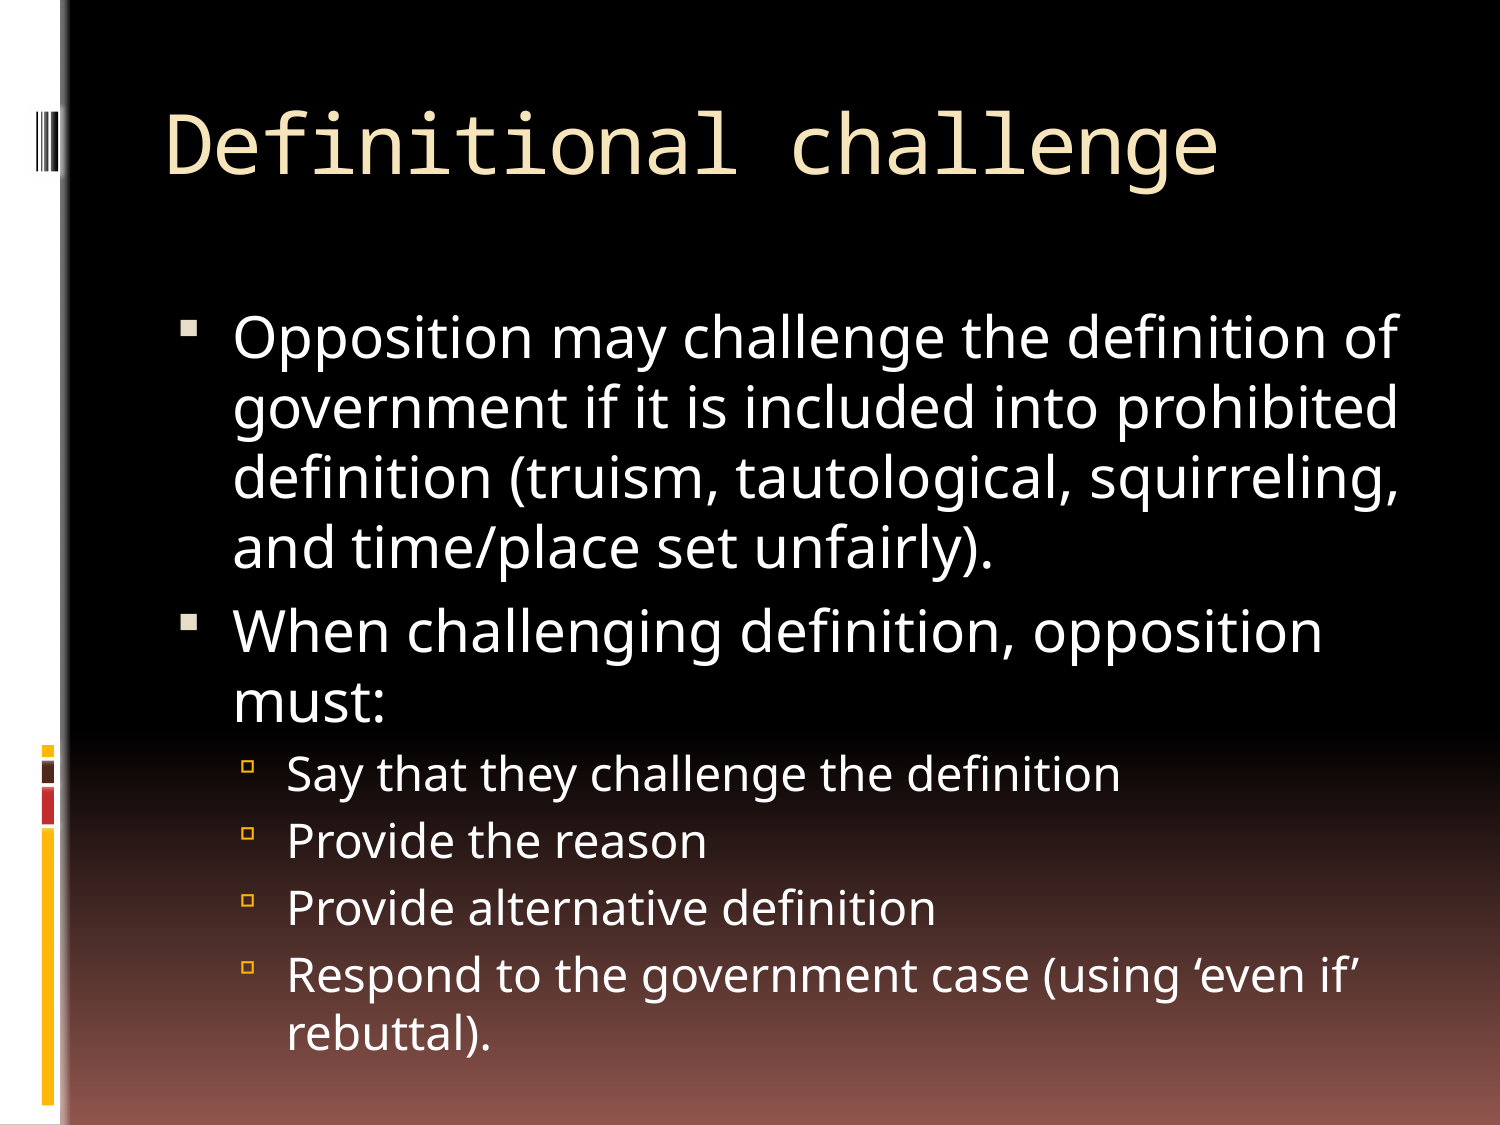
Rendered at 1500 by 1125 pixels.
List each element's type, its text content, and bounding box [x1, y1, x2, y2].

list Opposition may challenge the definition of government if it is included into prohibited definition (truism, tautological, squirreling, and time/place set unfairly). When challenging definition, opposition must: Say that they challenge the definition Provide the reason Provide alternative definition Respond to the government case (using ‘even if’ rebuttal). [150, 292, 1425, 1043]
title Definitional challenge [150, 83, 1425, 234]
